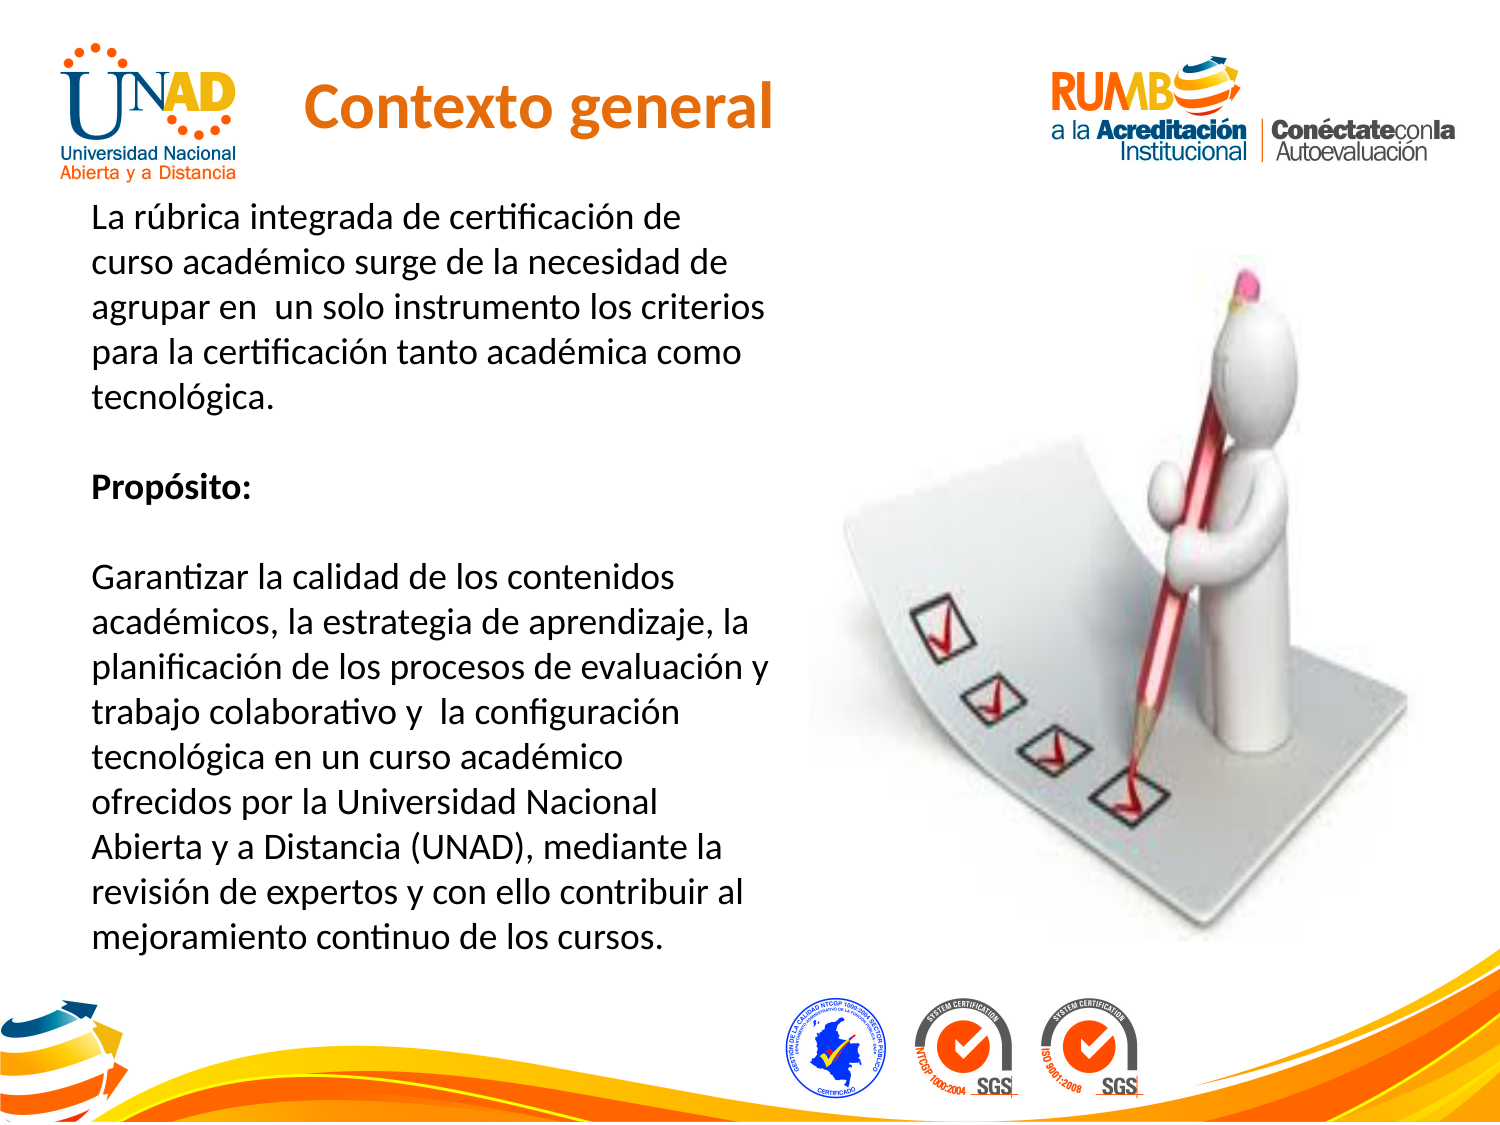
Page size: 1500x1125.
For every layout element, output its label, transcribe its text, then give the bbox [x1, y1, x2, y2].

picture [0, 0, 1500, 1125]
text_box Contexto general [289, 54, 857, 150]
text_box La rúbrica integrada de certificación de curso académico surge de la necesidad de agrupar en un solo instrumento los criterios para la certificación tanto académica como tecnológica. Propósito: Garantizar la calidad de los contenidos académicos, la estrategia de aprendizaje, la planificación de los procesos de evaluación y trabajo colaborativo y la configuración tecnológica en un curso académico ofrecidos por la Universidad Nacional Abierta y a Distancia (UNAD), mediante la revisión de expertos y con ello contribuir al mejoramiento continuo de los cursos. [76, 184, 786, 965]
